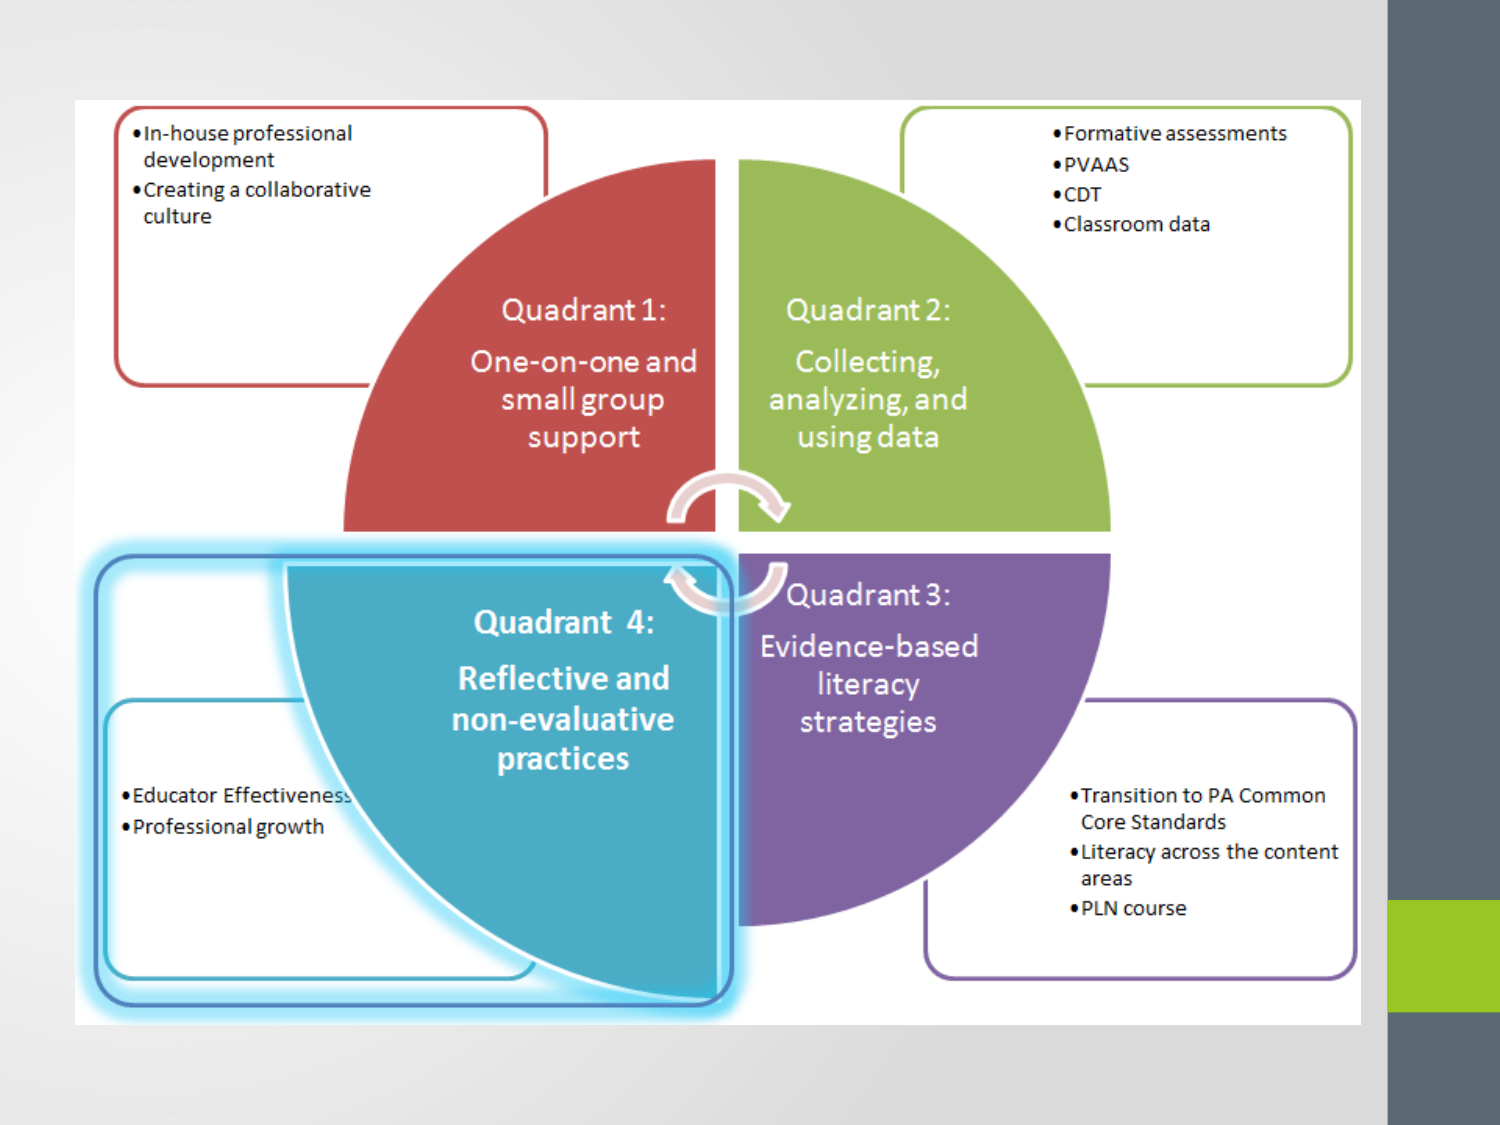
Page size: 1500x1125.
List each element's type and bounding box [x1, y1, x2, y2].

picture [74, 100, 1362, 1025]
